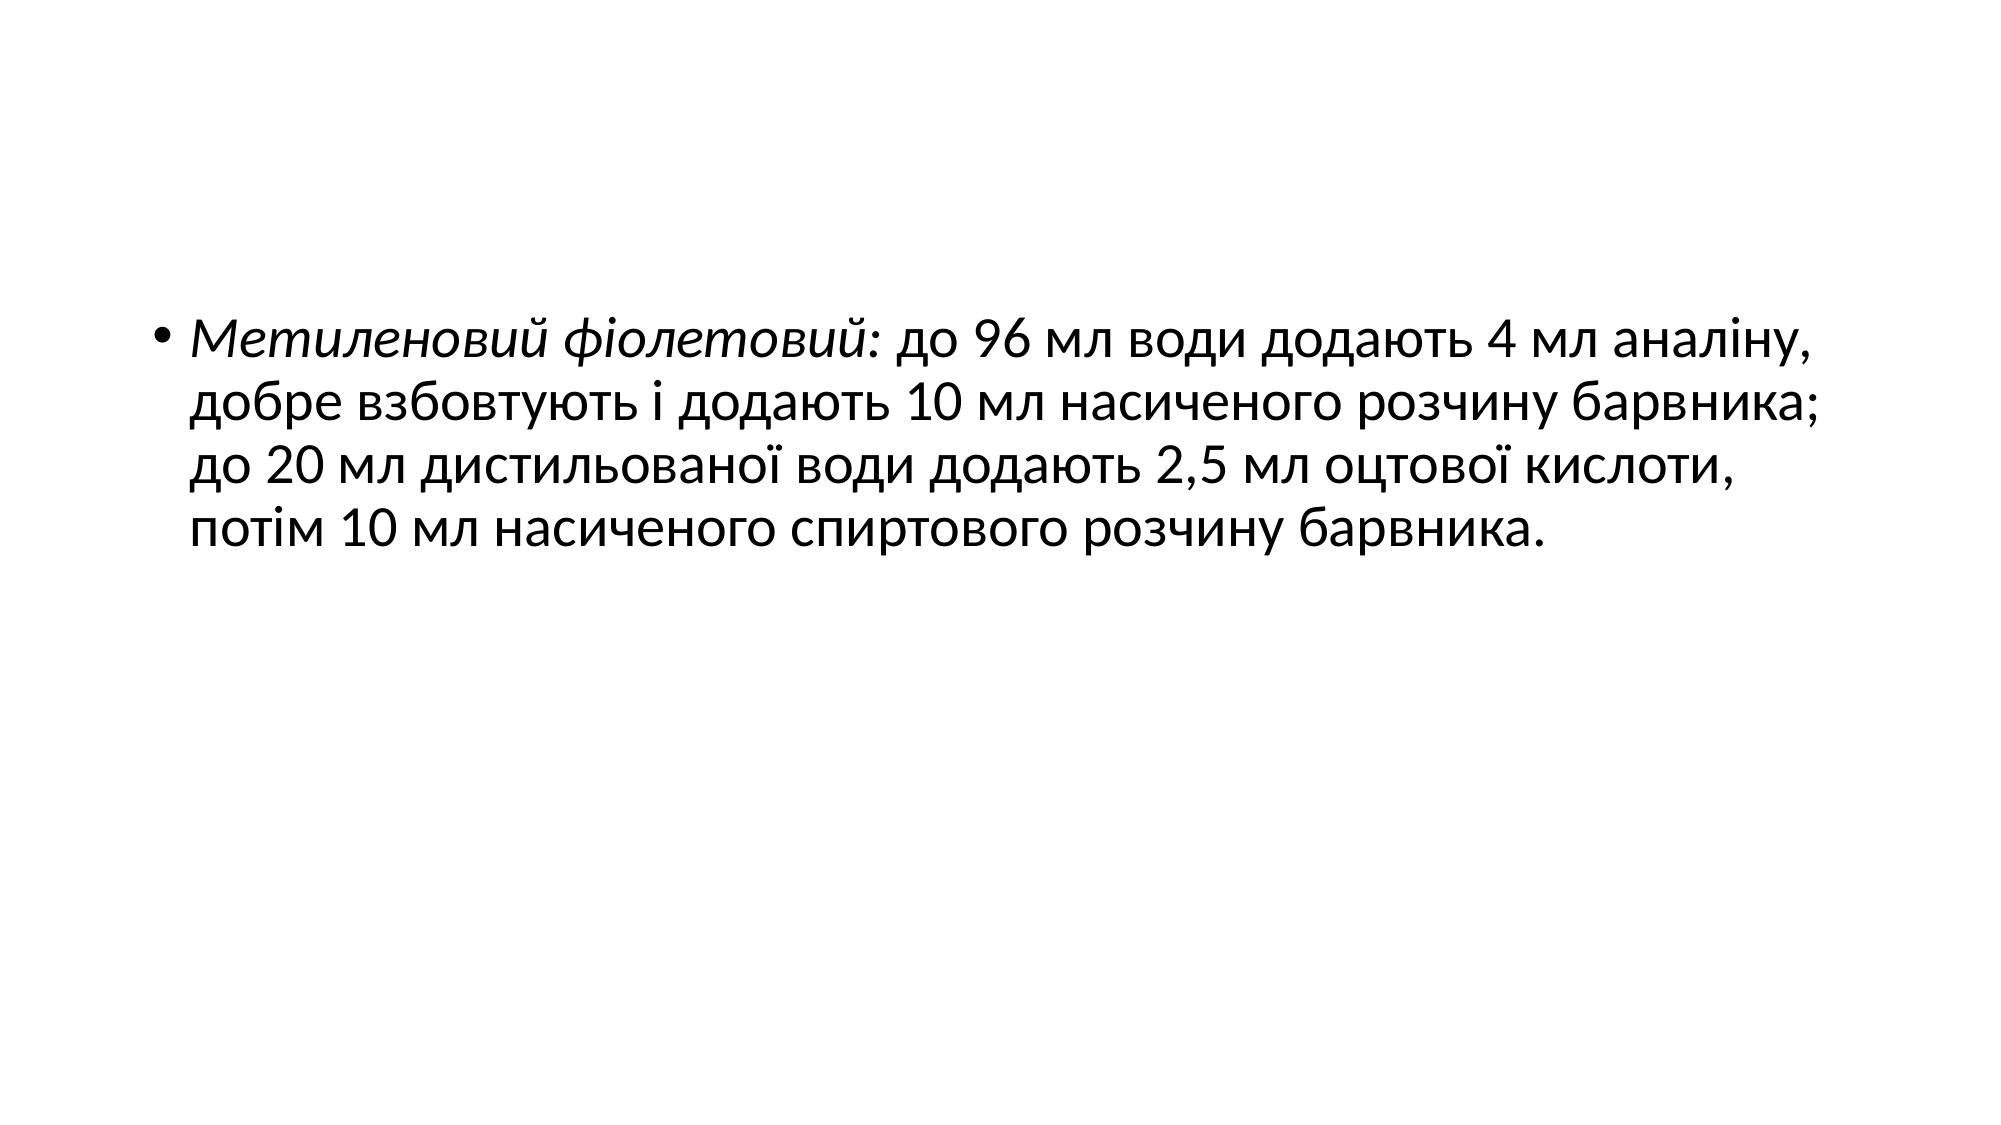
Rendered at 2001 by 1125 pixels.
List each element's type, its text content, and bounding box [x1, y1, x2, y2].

list Метиленовий фіолетовий: до 96 мл води додають 4 мл аналіну, добре взбовтують і додають 10 мл насиченого розчину барвника; до 20 мл дистильованої води додають 2,5 мл оцтової кислоти, потім 10 мл насиченого спиртового розчину барвника. [137, 299, 1863, 1014]
